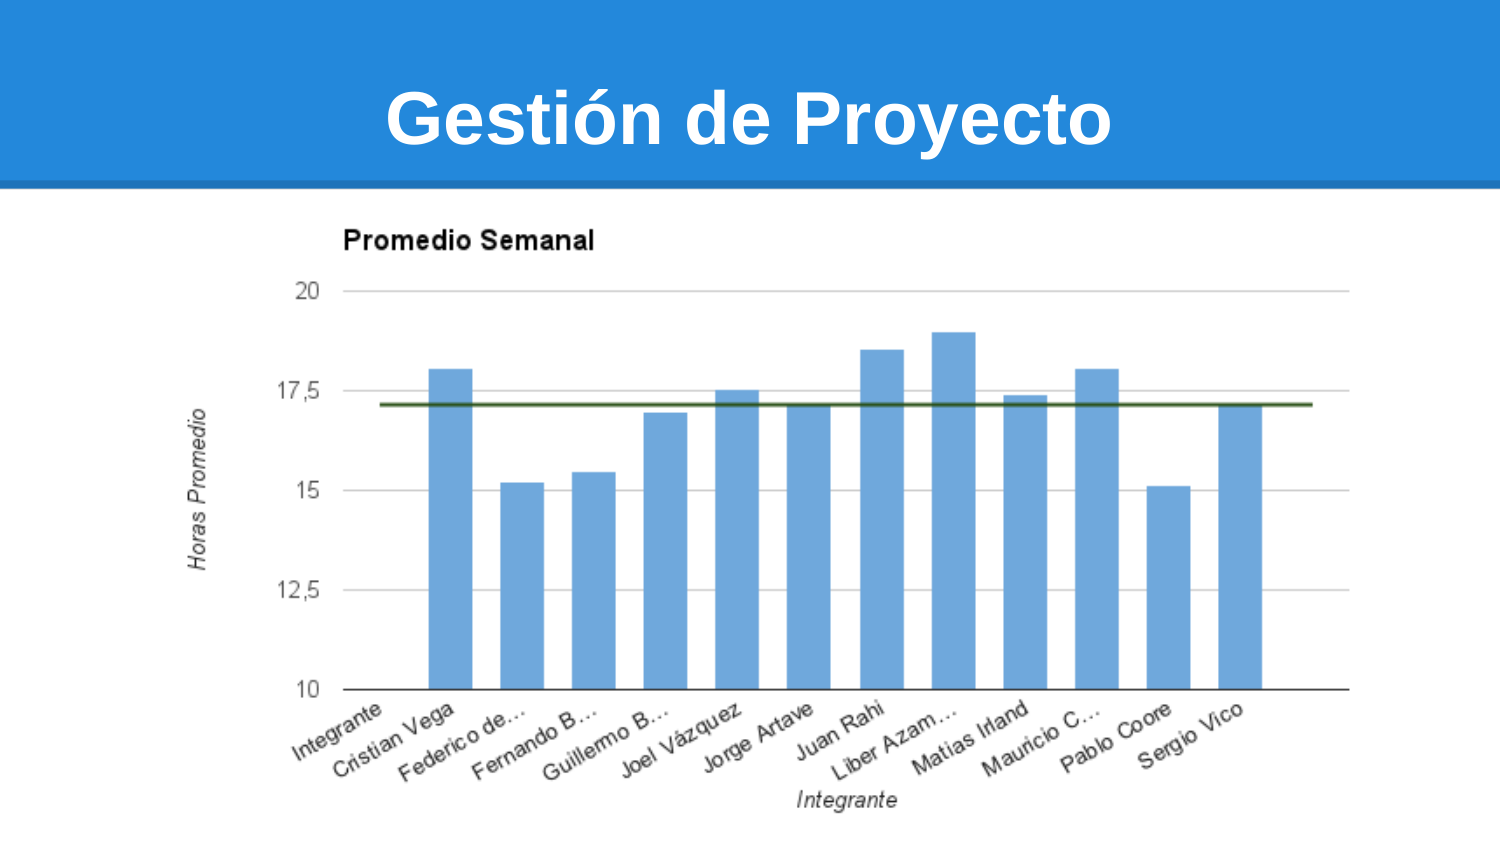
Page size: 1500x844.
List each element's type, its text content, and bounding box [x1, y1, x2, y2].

picture [174, 219, 1369, 815]
title Gestión de Proyecto [75, 33, 1425, 175]
